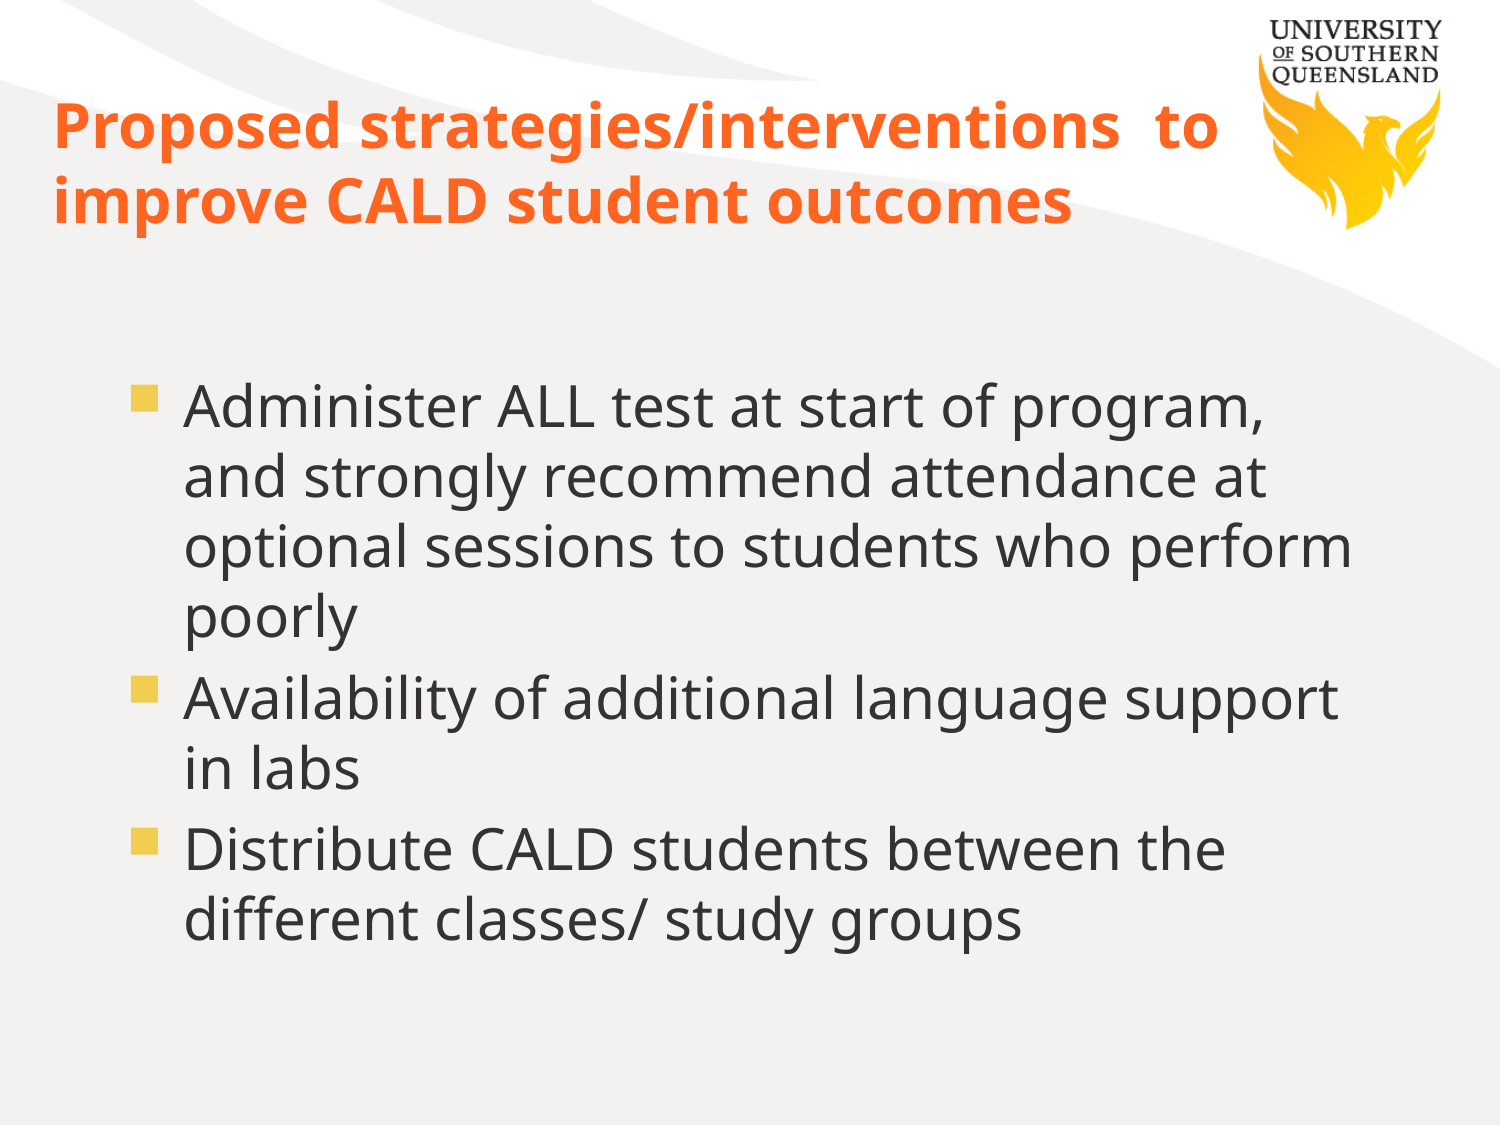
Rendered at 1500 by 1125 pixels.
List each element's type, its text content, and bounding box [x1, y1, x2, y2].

list Administer ALL test at start of program, and strongly recommend attendance at optional sessions to students who perform poorly Availability of additional language support in labs Distribute CALD students between the different classes/ study groups [111, 361, 1388, 1037]
picture [0, 0, 1500, 1125]
title Proposed strategies/interventions to improve CALD student outcomes [37, 0, 1388, 244]
